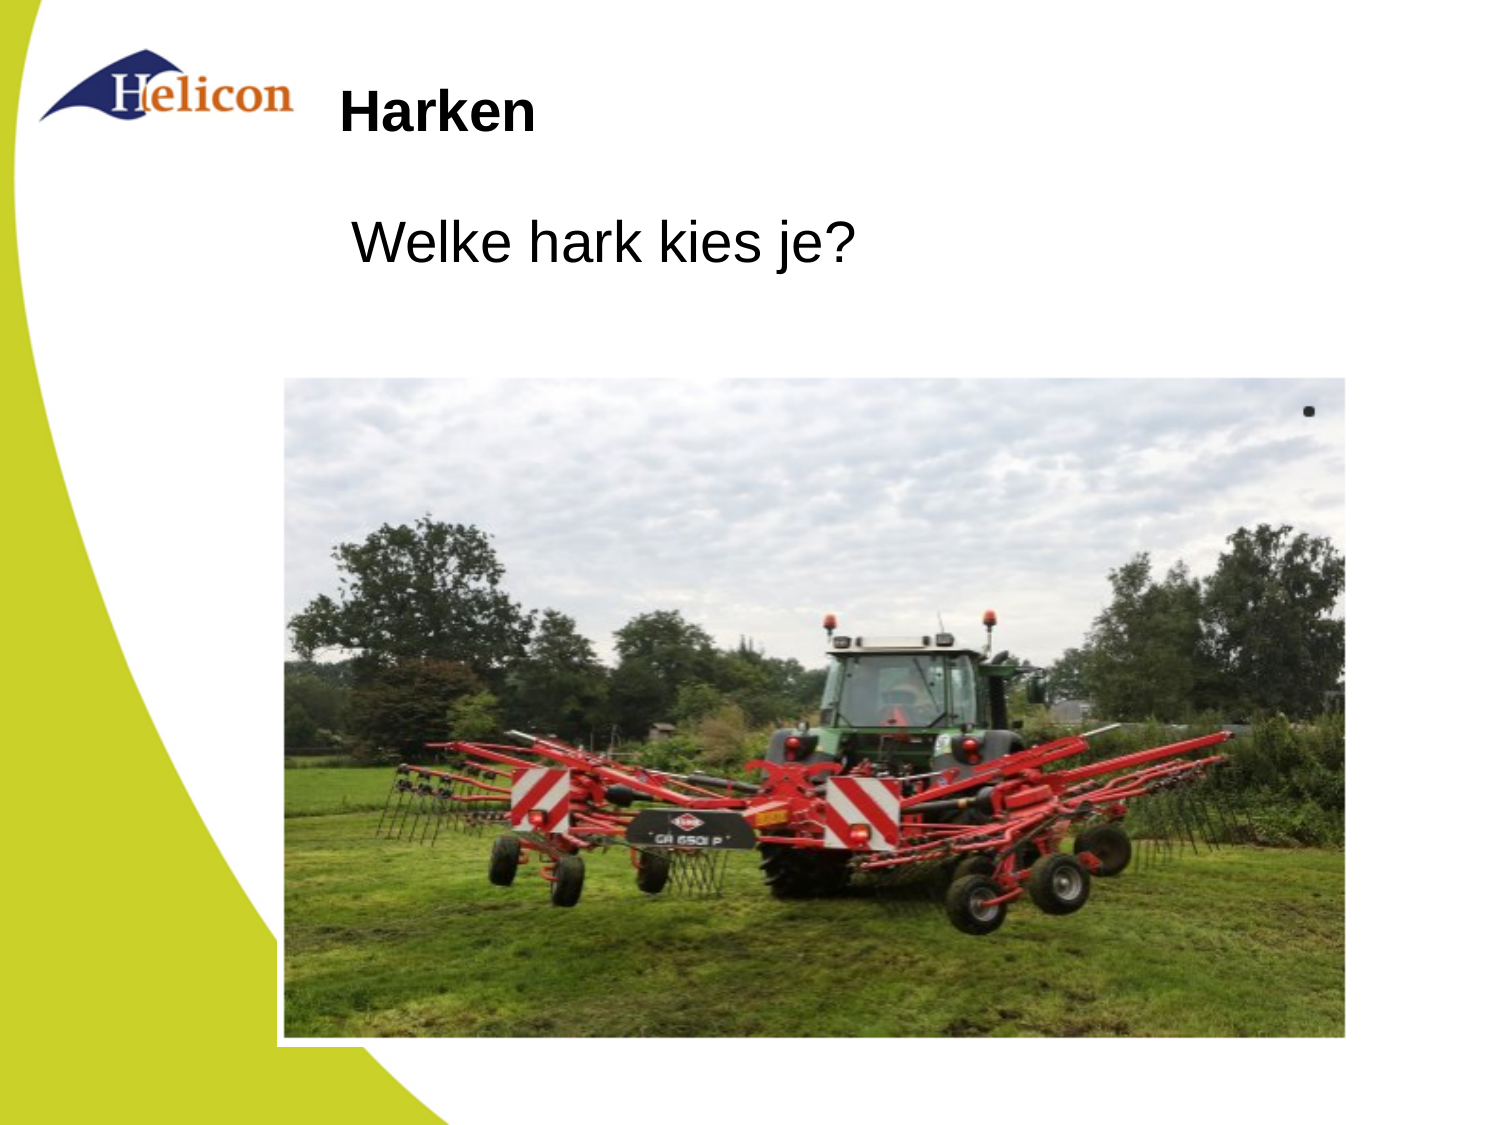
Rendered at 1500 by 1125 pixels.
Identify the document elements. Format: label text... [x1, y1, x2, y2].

title Harken [324, 54, 1415, 161]
list Welke hark kies je? [336, 196, 1425, 1005]
picture [0, 0, 1500, 1125]
